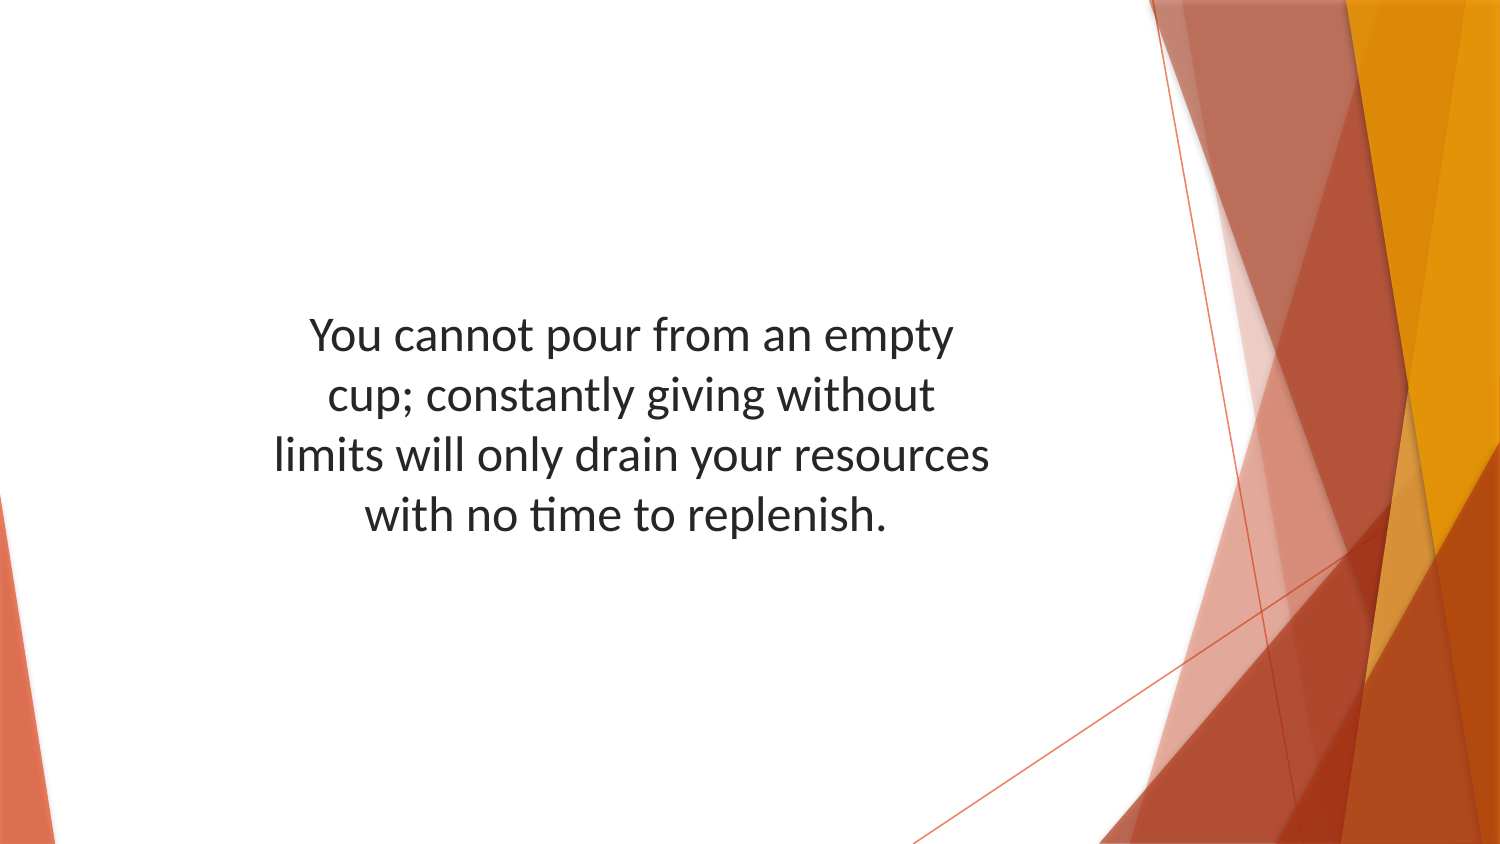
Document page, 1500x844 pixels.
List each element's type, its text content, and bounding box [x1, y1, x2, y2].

list You cannot pour from an empty cup; constantly giving without limits will only drain your resources with no time to replenish. [253, 197, 1010, 647]
